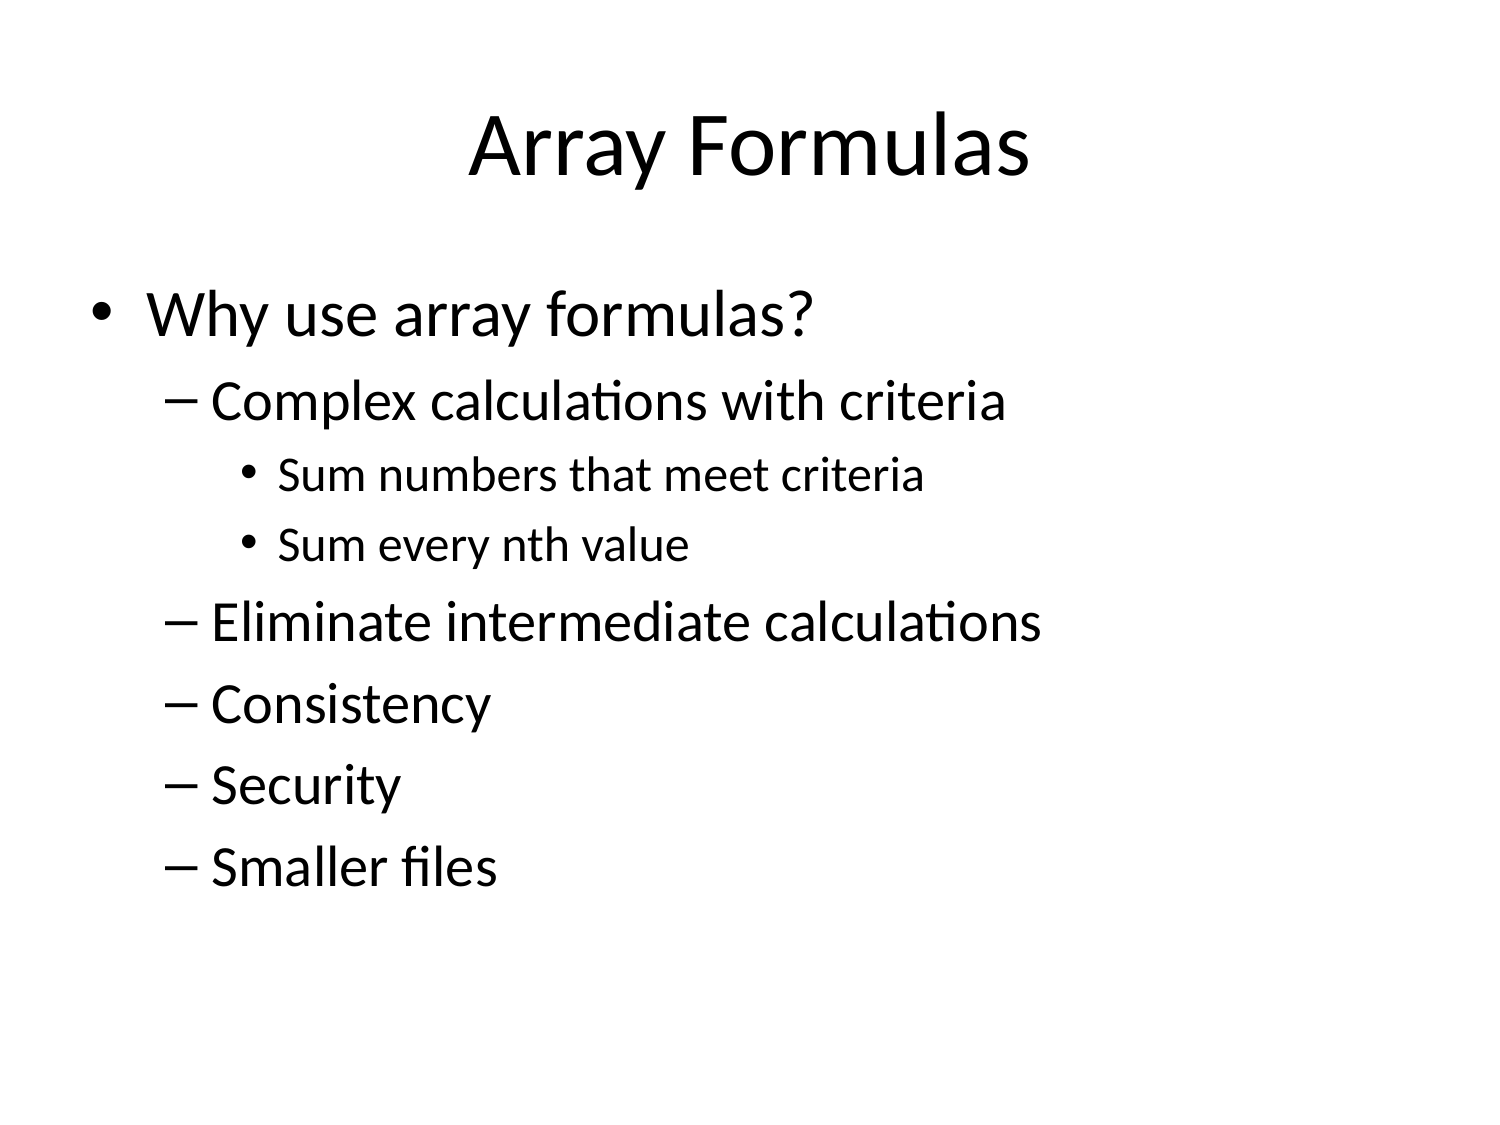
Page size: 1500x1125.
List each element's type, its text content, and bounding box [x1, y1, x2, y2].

title Array Formulas [74, 44, 1426, 233]
list Why use array formulas? Complex calculations with criteria Sum numbers that meet criteria Sum every nth value Eliminate intermediate calculations Consistency Security Smaller files [74, 262, 1426, 1006]
